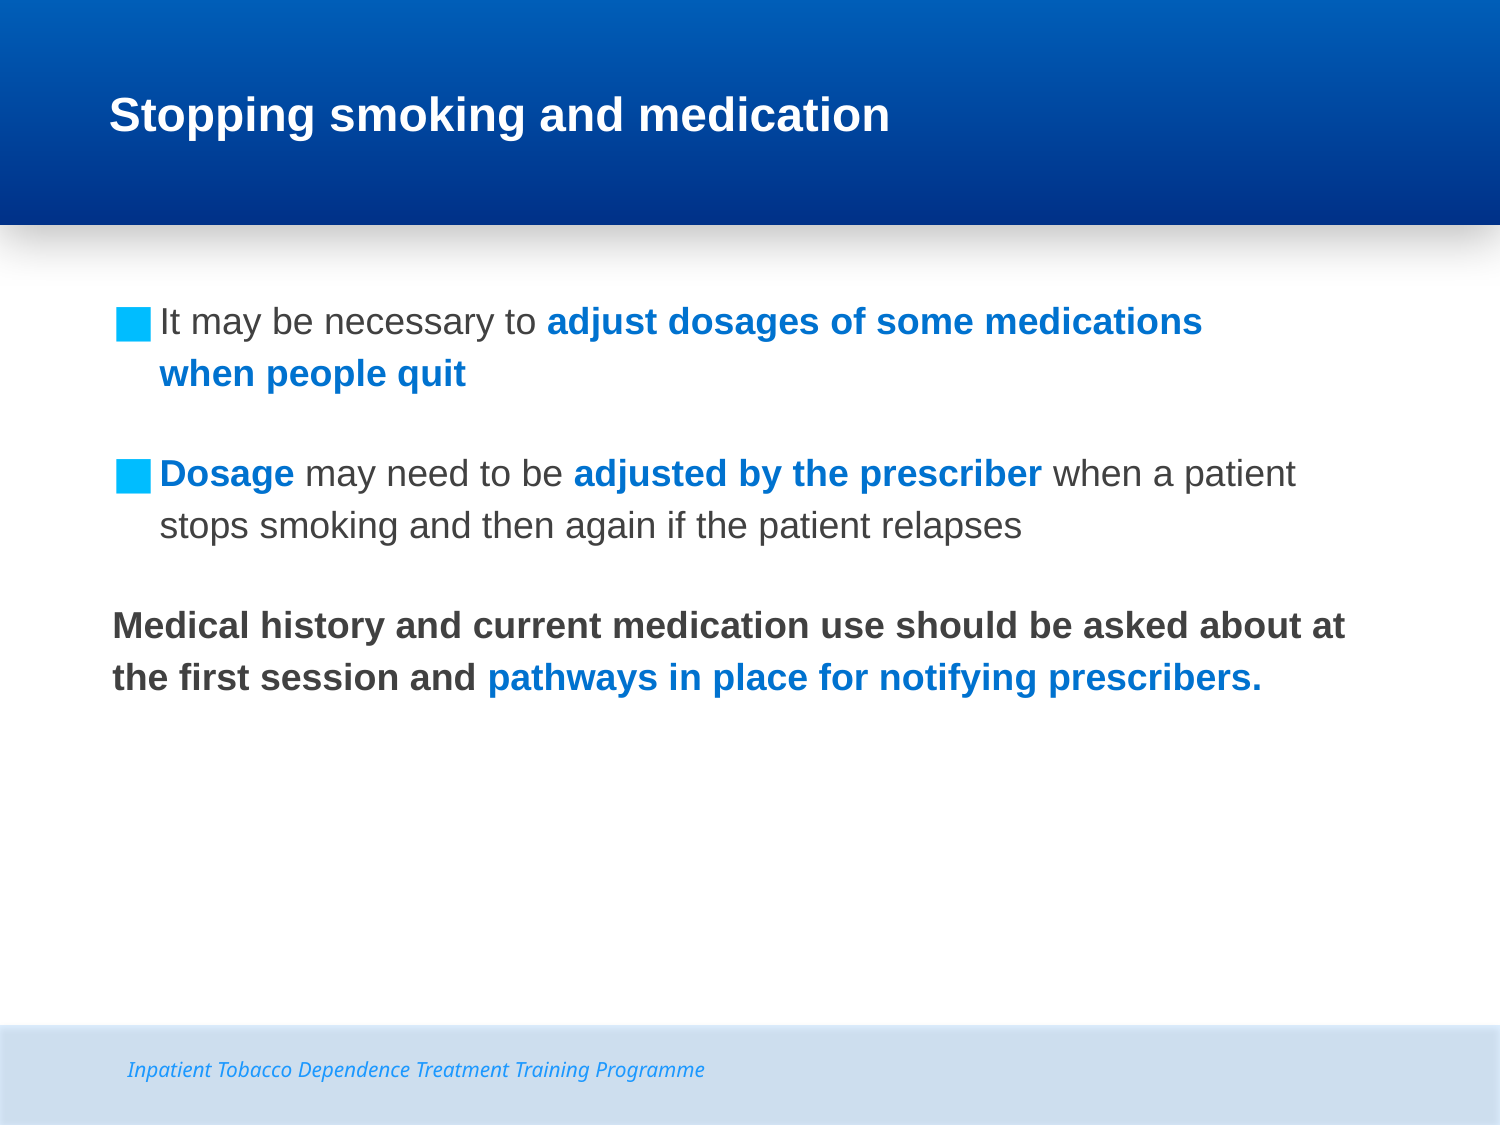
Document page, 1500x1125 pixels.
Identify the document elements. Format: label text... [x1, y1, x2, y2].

text_box Inpatient Tobacco Dependence Treatment Training Programme [113, 1042, 994, 1096]
title Stopping smoking and medication [93, 24, 1401, 201]
list It may be necessary to adjust dosages of some medications when people quit Dosage may need to be adjusted by the prescriber when a patient stops smoking and then again if the patient relapses Medical history and current medication use should be asked about at the first session and pathways in place for notifying prescribers. [97, 282, 1404, 1008]
